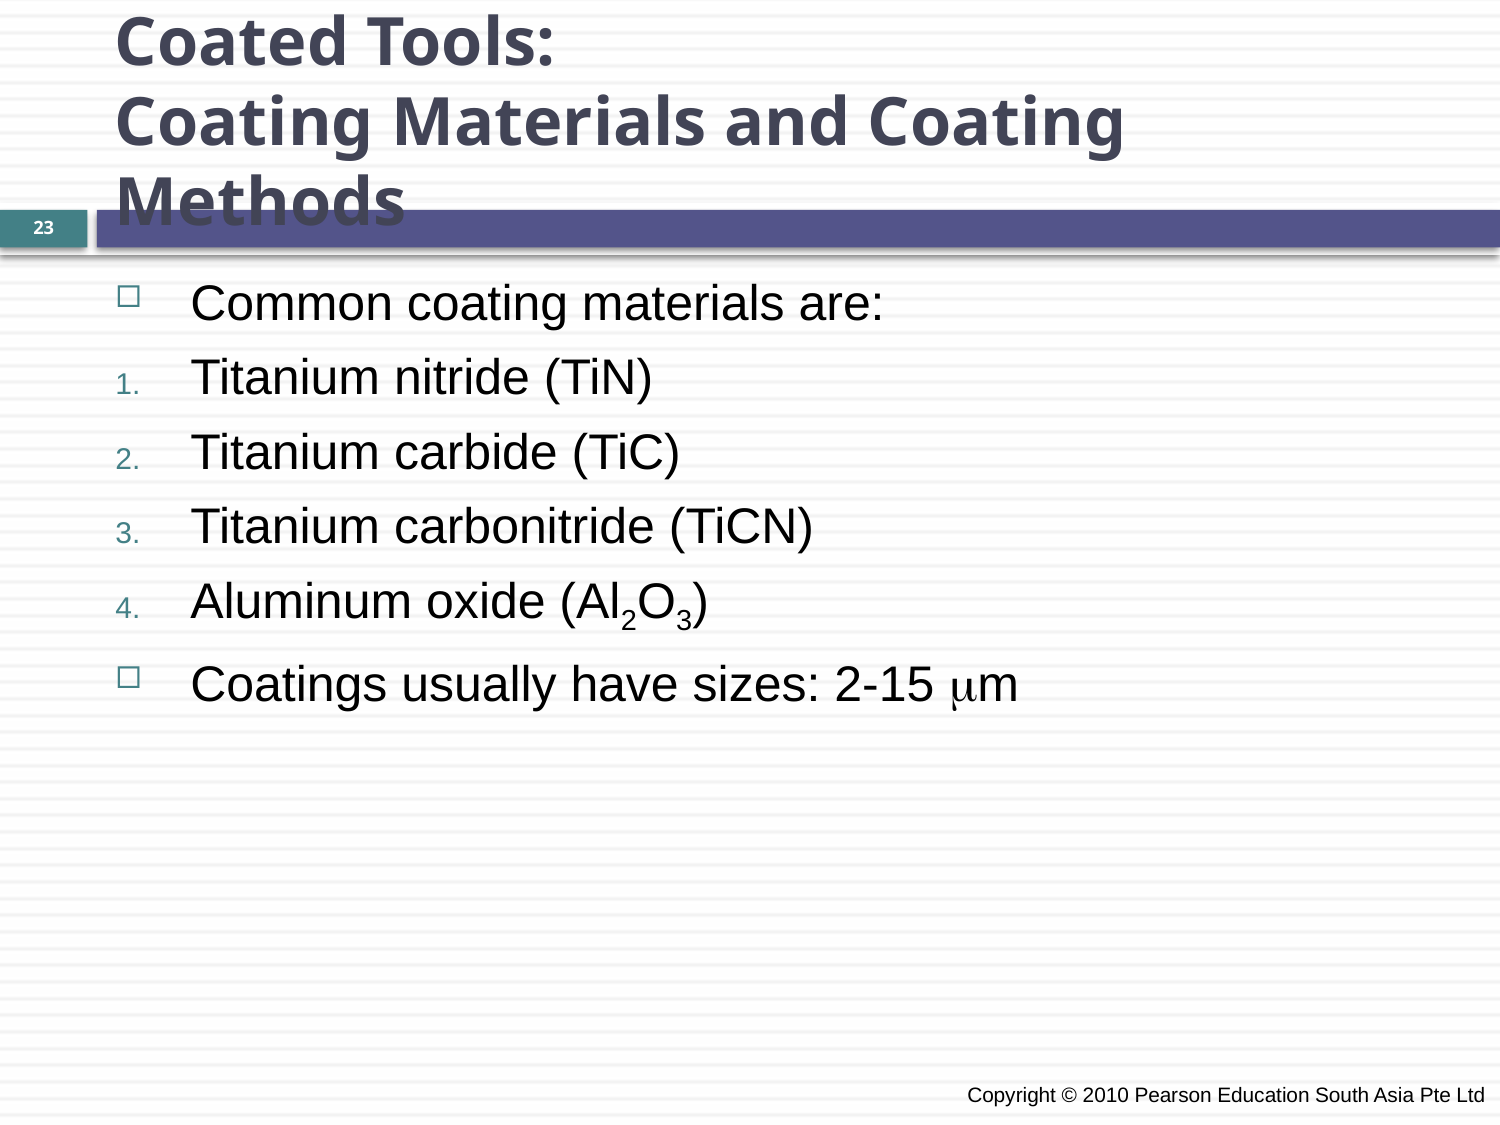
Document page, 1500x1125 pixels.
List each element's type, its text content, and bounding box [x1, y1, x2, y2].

title Coated Tools: Coating Materials and Coating Methods [99, 37, 1438, 200]
list Common coating materials are: Titanium nitride (TiN) Titanium carbide (TiC) Titanium carbonitride (TiCN) Aluminum oxide (Al2O3) Coatings usually have sizes: 2-15 m [100, 262, 1438, 1063]
slide_number 23 [0, 208, 88, 249]
text_box Copyright © 2010 Pearson Education South Asia Pte Ltd [0, 1074, 1500, 1113]
